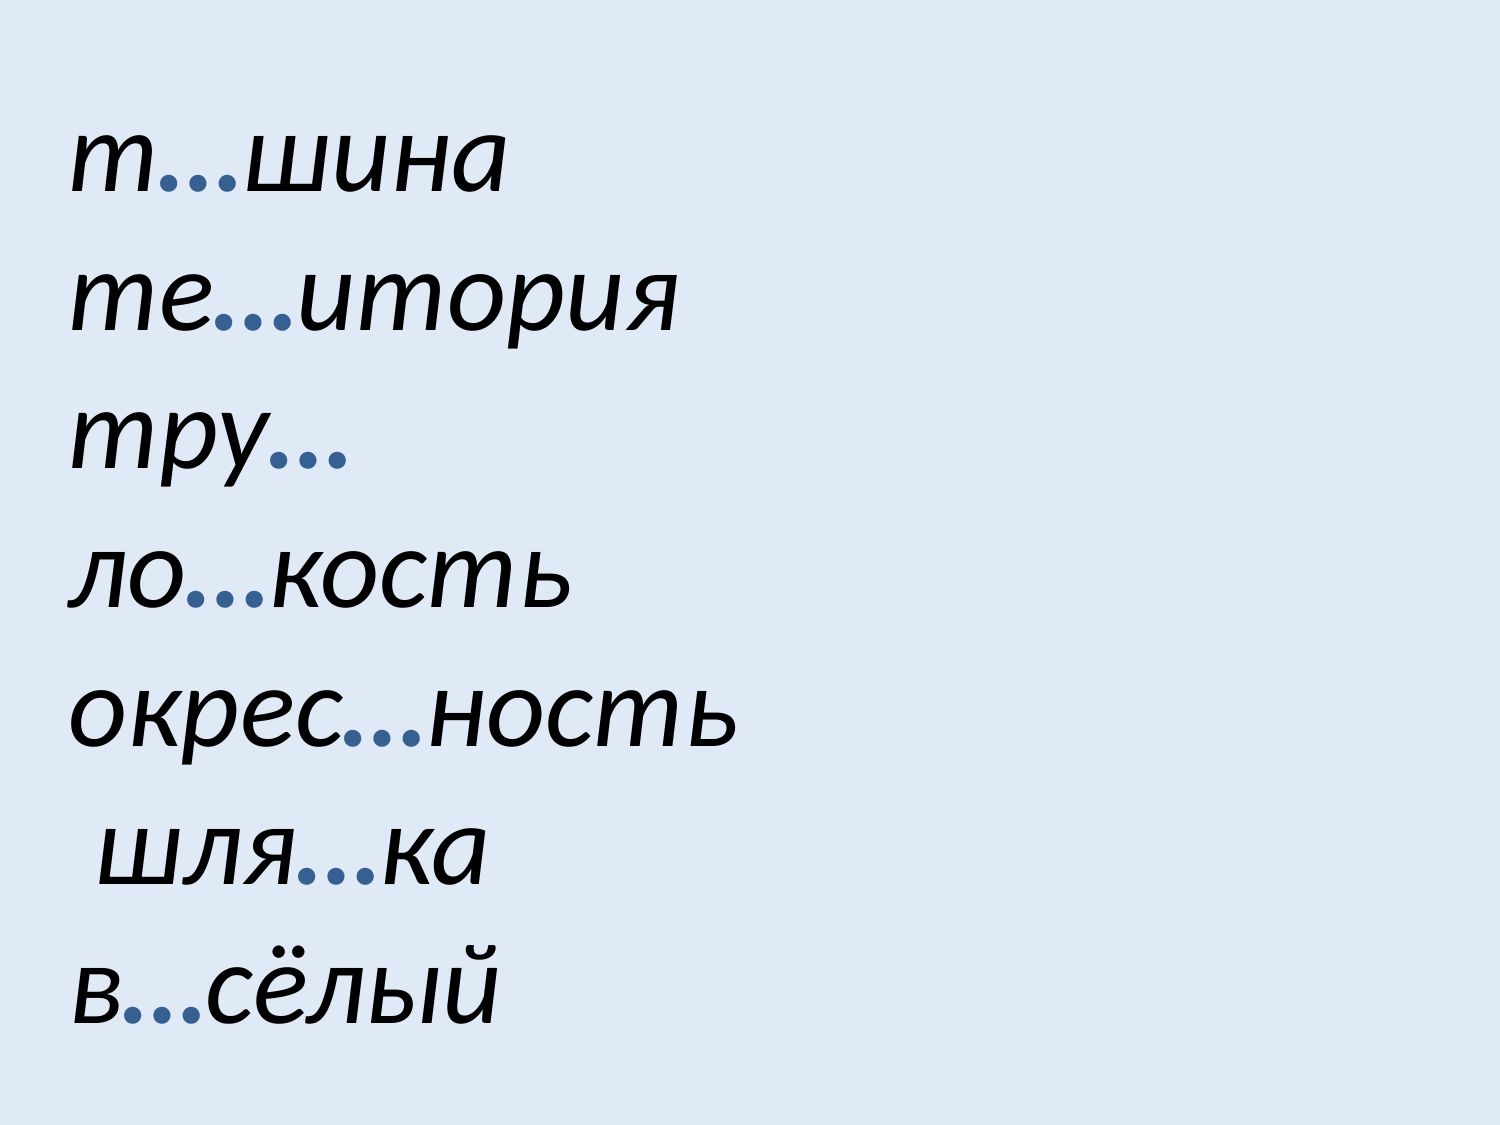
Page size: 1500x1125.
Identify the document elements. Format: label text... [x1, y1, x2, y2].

title т…шина те…итория тру… ло…кость окрес…ность шля…ка в…сёлый [53, 66, 1404, 1057]
